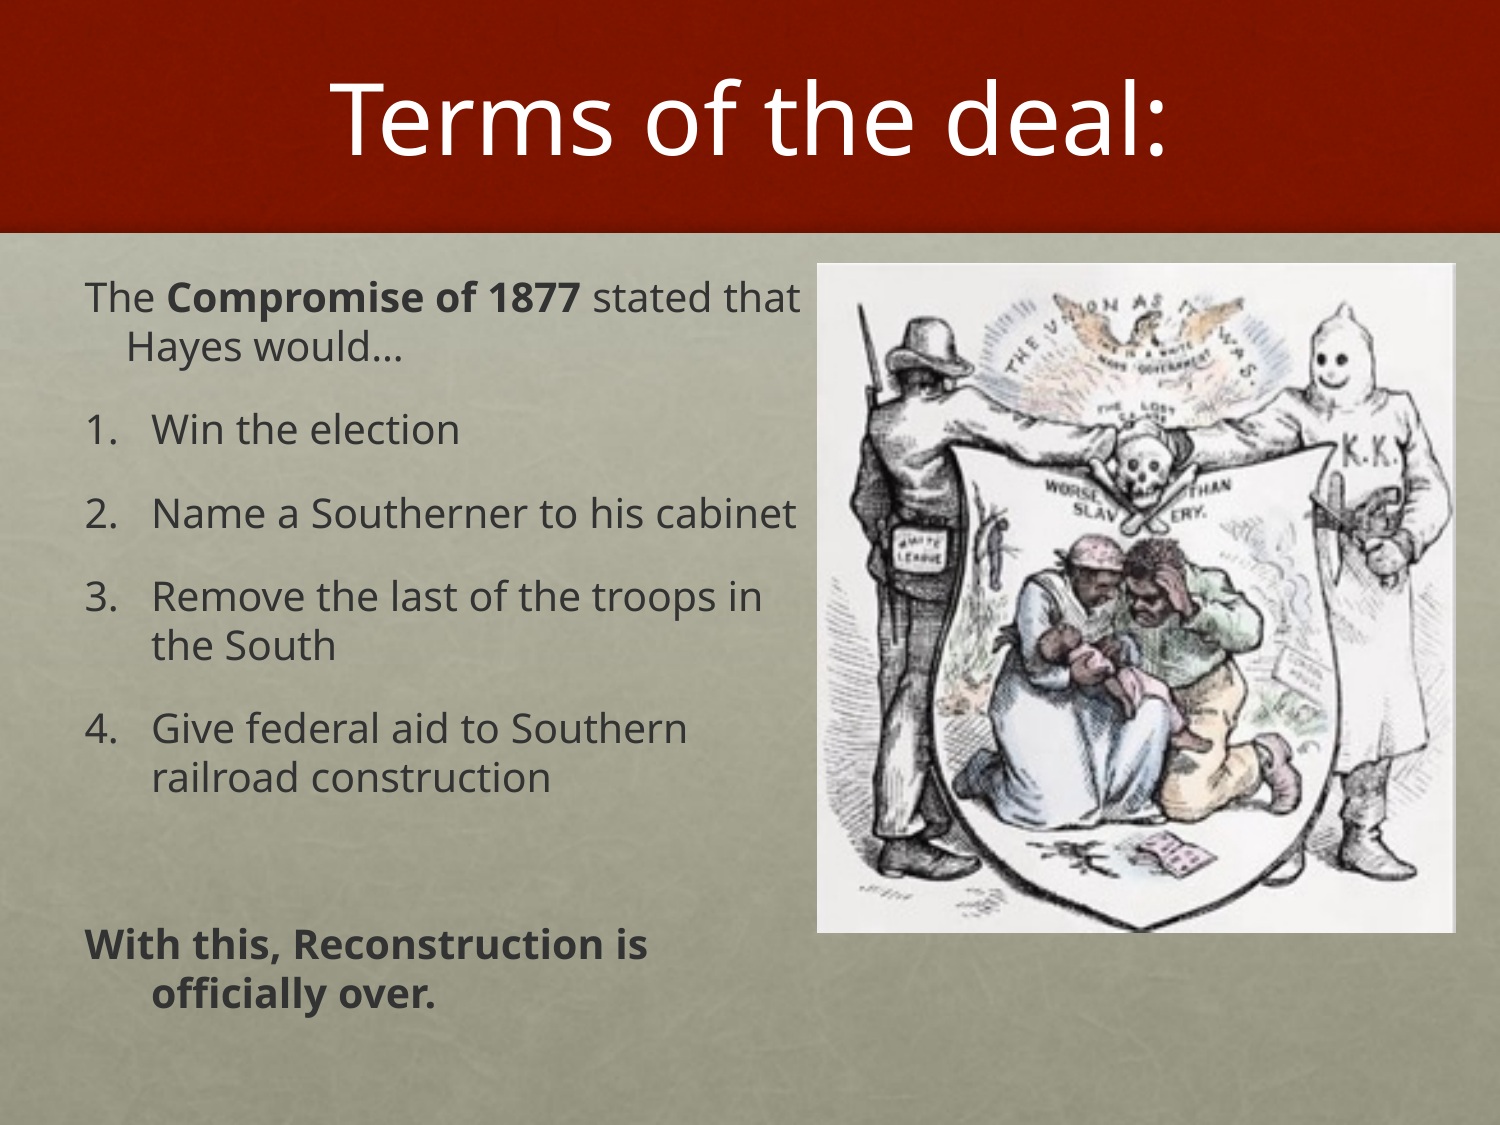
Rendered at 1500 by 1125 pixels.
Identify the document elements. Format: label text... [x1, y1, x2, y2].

list The Compromise of 1877 stated that Hayes would… Win the election Name a Southerner to his cabinet Remove the last of the troops in the South Give federal aid to Southern railroad construction With this, Reconstruction is officially over. [69, 263, 818, 1081]
title Terms of the deal: [127, 10, 1372, 221]
picture [0, 214, 1500, 1125]
